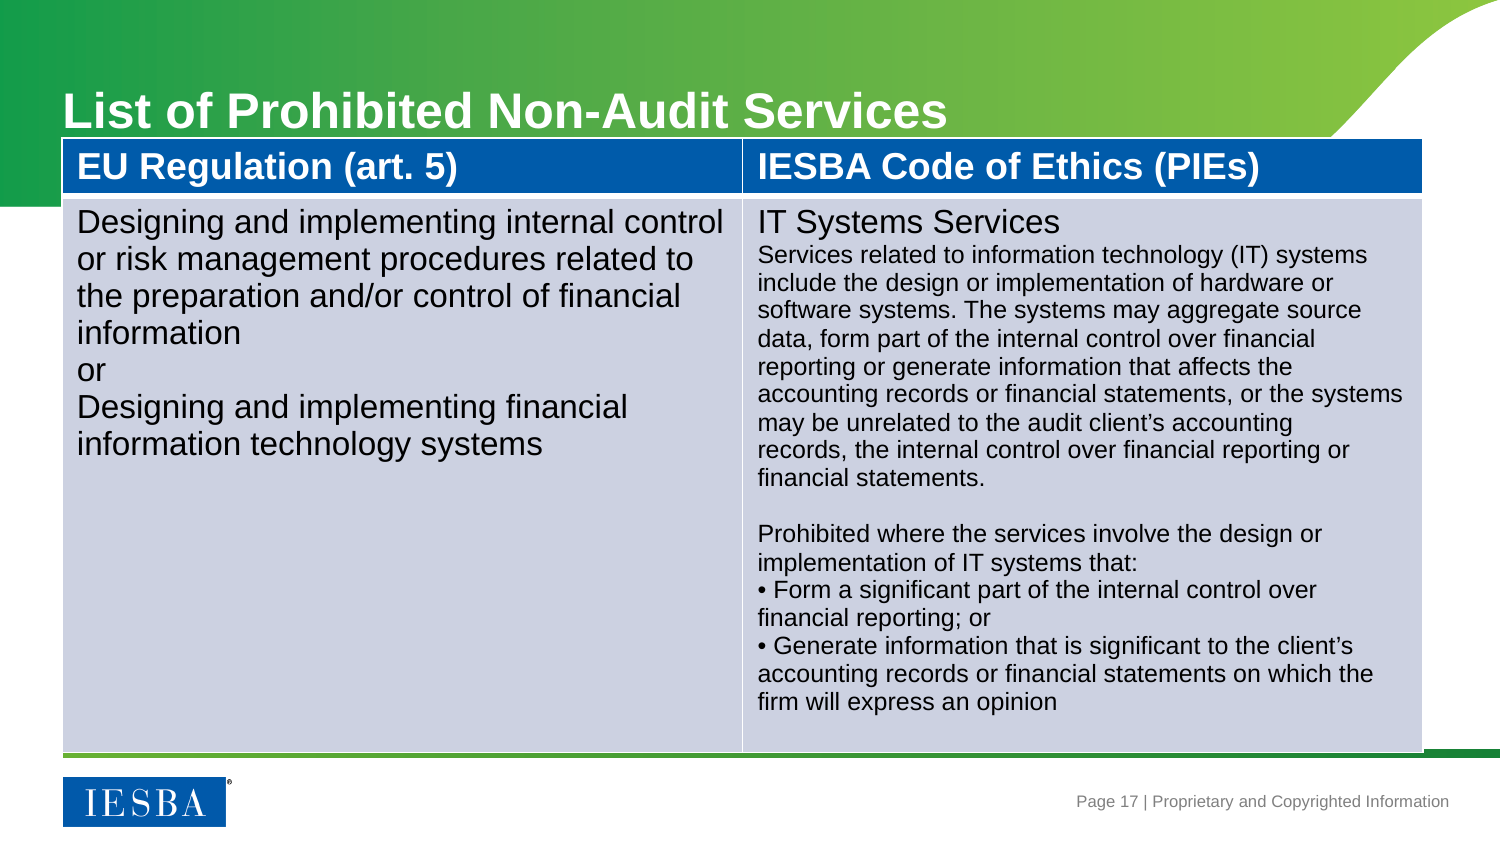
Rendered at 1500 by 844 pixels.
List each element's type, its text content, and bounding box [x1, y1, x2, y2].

table_cell Designing and implementing internal control or risk management procedures related to the preparation and/or control of financial information or Designing and implementing financial information technology systems [63, 199, 742, 752]
table_header IESBA Code of Ethics (PIEs) [743, 139, 1422, 193]
table_cell IT Systems Services Services related to information technology (IT) systems include the design or implementation of hardware or software systems. The systems may aggregate source data, form part of the internal control over financial reporting or generate information that affects the accounting records or financial statements, or the systems may be unrelated to the audit client’s accounting records, the internal control over financial reporting or financial statements. Prohibited where the services involve the design or implementation of IT systems that: • Form a significant part of the internal control over financial reporting; or • Generate information that is significant to the client’s accounting records or financial statements on which the firm will express an opinion [743, 199, 1422, 752]
table_header EU Regulation (art. 5) [63, 139, 742, 193]
picture [63, 777, 232, 827]
picture [0, 0, 1500, 207]
title List of Prohibited Non-Audit Services [62, 75, 1300, 137]
